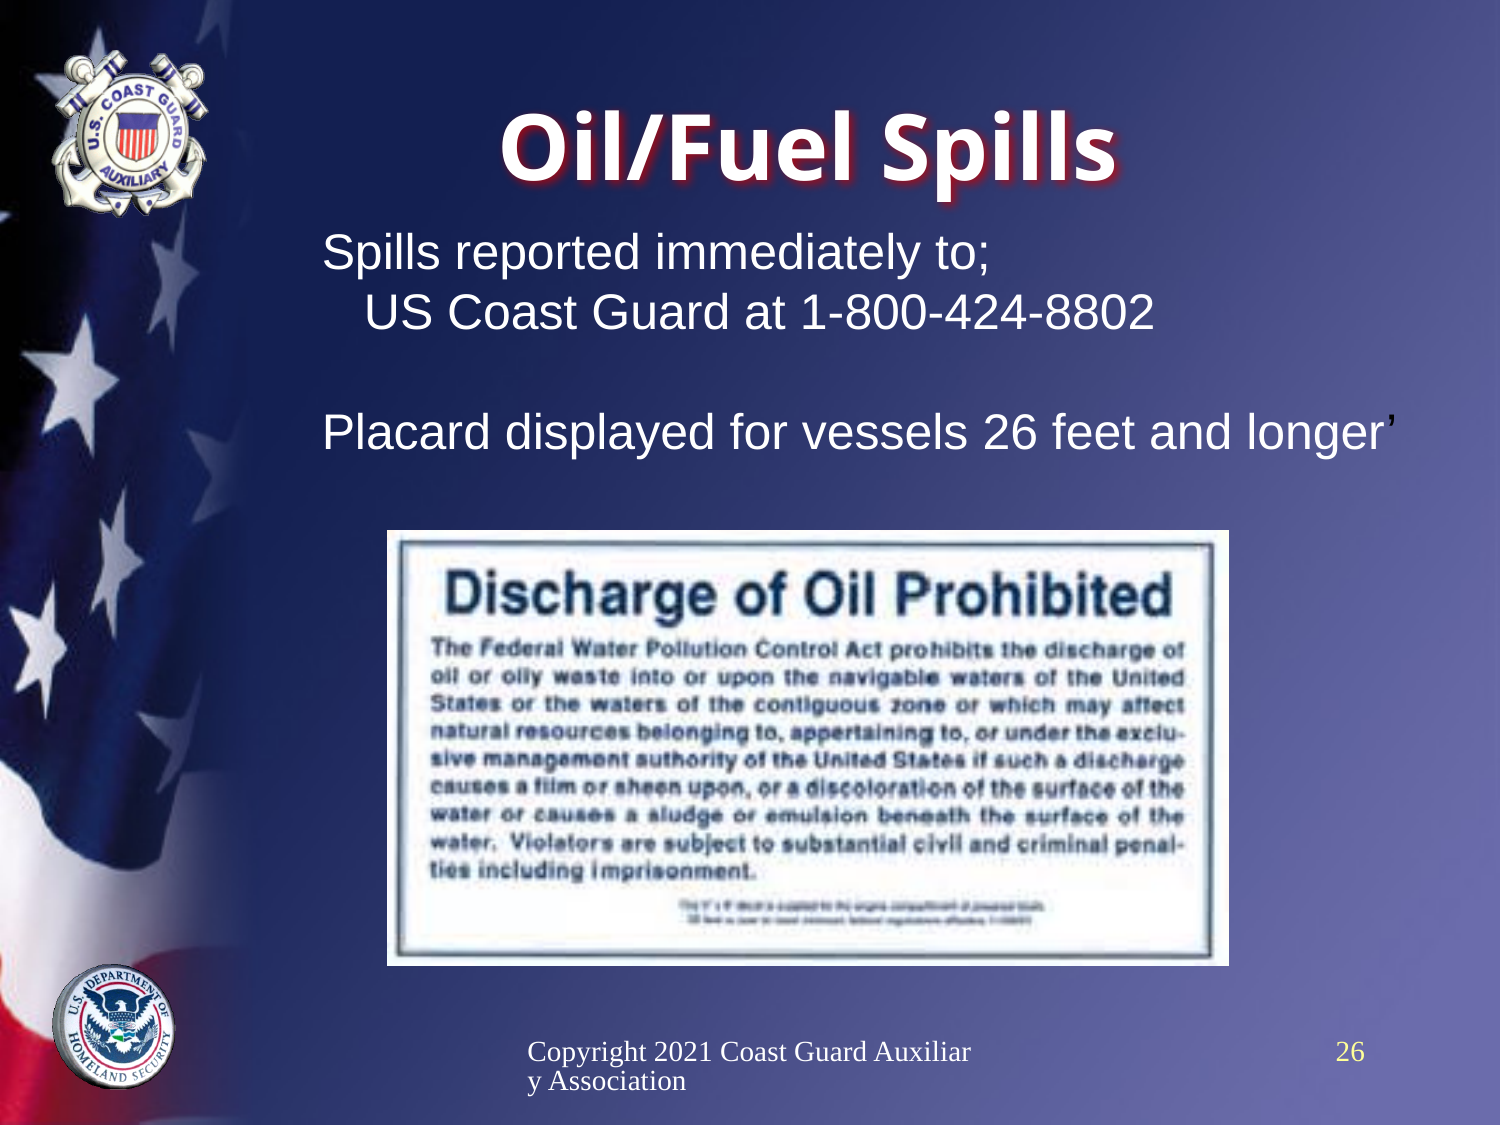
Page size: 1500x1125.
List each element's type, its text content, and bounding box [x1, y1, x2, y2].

title Oil/Fuel Spills [170, 50, 1446, 238]
slide_number 26 [1074, 1025, 1388, 1100]
footer Copyright 2021 Coast Guard Auxiliary Association [512, 1025, 988, 1100]
text_box Spills reported immediately to; US Coast Guard at 1-800-424-8802 Placard displayed for vessels 26 feet and longer’ [306, 212, 1413, 528]
picture [0, 0, 1500, 1125]
